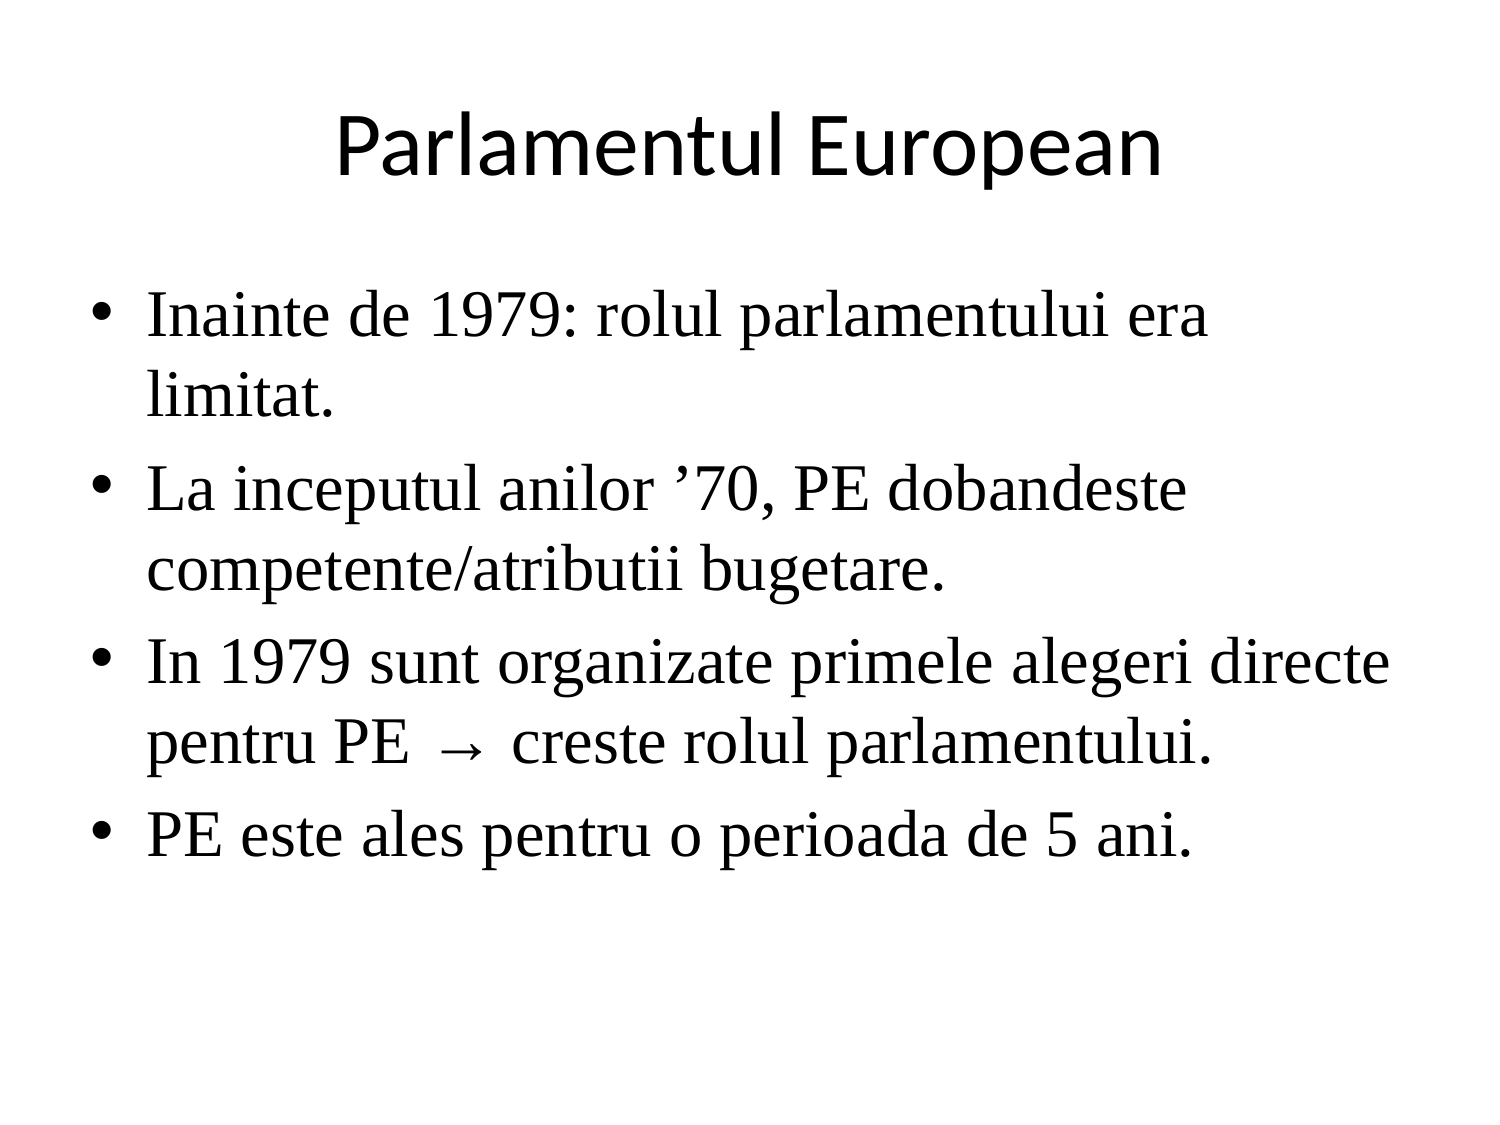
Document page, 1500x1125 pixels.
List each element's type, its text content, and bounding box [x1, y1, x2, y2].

list Inainte de 1979: rolul parlamentului era limitat. La inceputul anilor ’70, PE dobandeste competente/atributii bugetare. In 1979 sunt organizate primele alegeri directe pentru PE → creste rolul parlamentului. PE este ales pentru o perioada de 5 ani. [75, 262, 1425, 1005]
title Parlamentul European [75, 45, 1425, 233]
